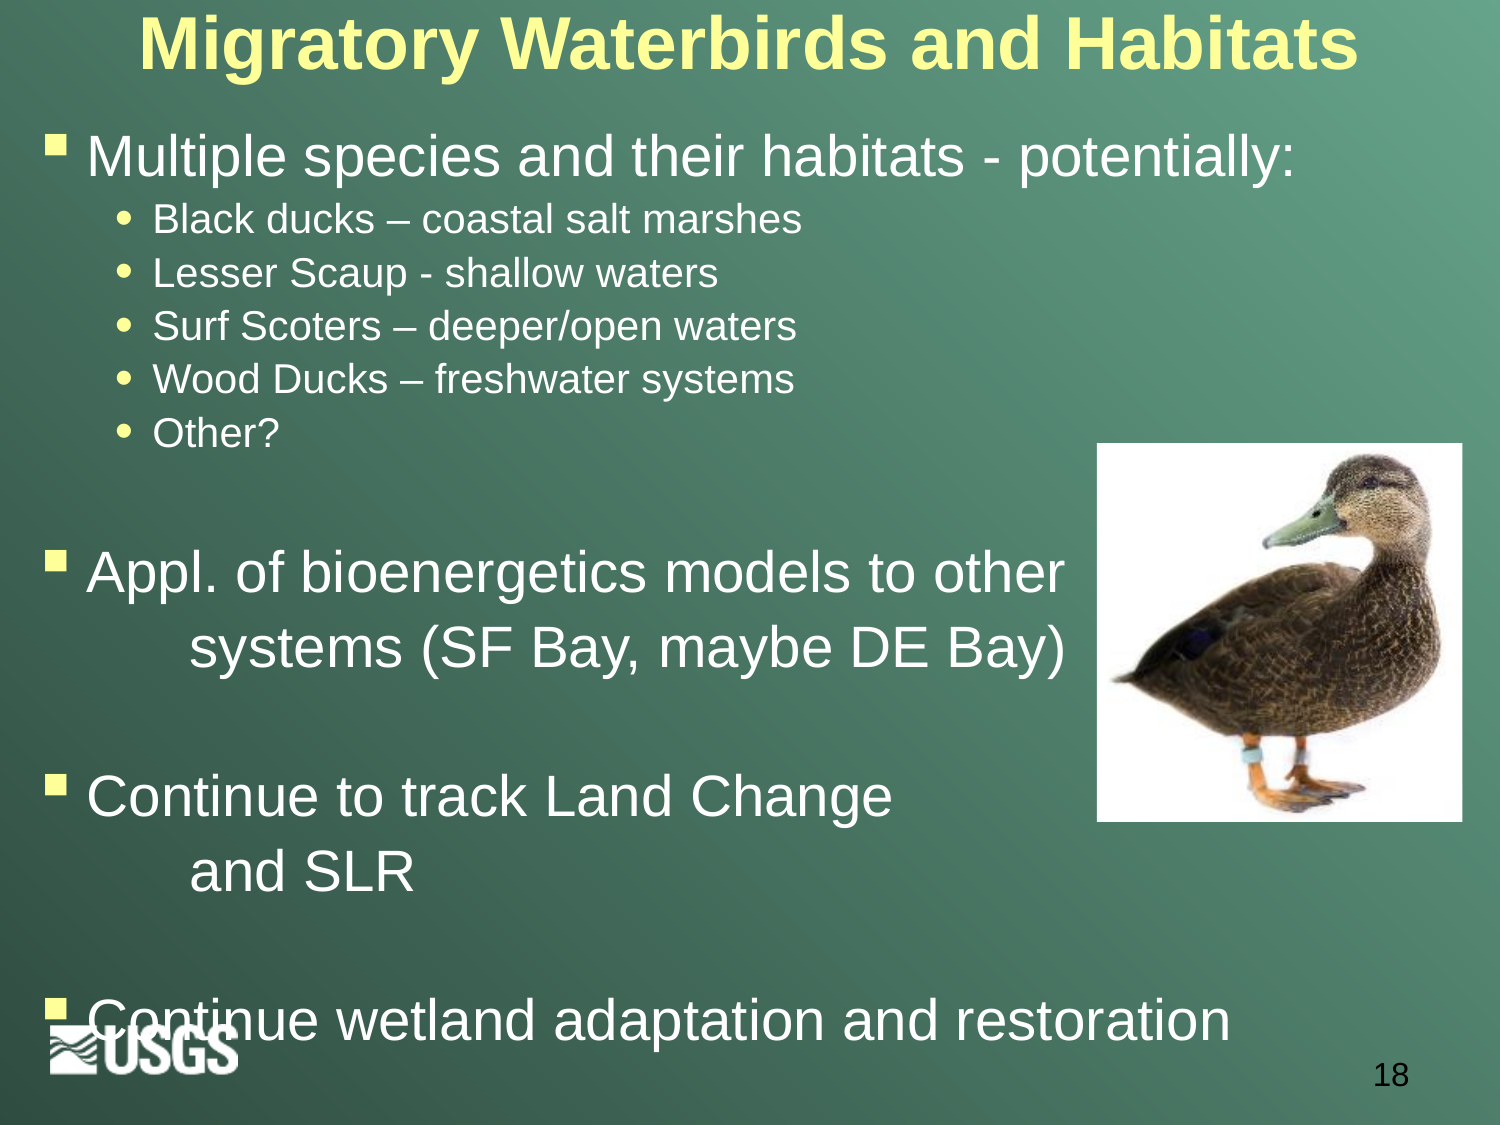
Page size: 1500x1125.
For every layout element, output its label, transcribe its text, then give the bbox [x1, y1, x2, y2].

list Multiple species and their habitats - potentially: Black ducks – coastal salt marshes Lesser Scaup - shallow waters Surf Scoters – deeper/open waters Wood Ducks – freshwater systems Other? Appl. of bioenergetics models to other systems (SF Bay, maybe DE Bay) Continue to track Land Change and SLR Continue wetland adaptation and restoration [0, 62, 1338, 1050]
slide_number 18 [1074, 1042, 1425, 1103]
picture [1096, 443, 1463, 822]
title Migratory Waterbirds and Habitats [0, 12, 1500, 138]
